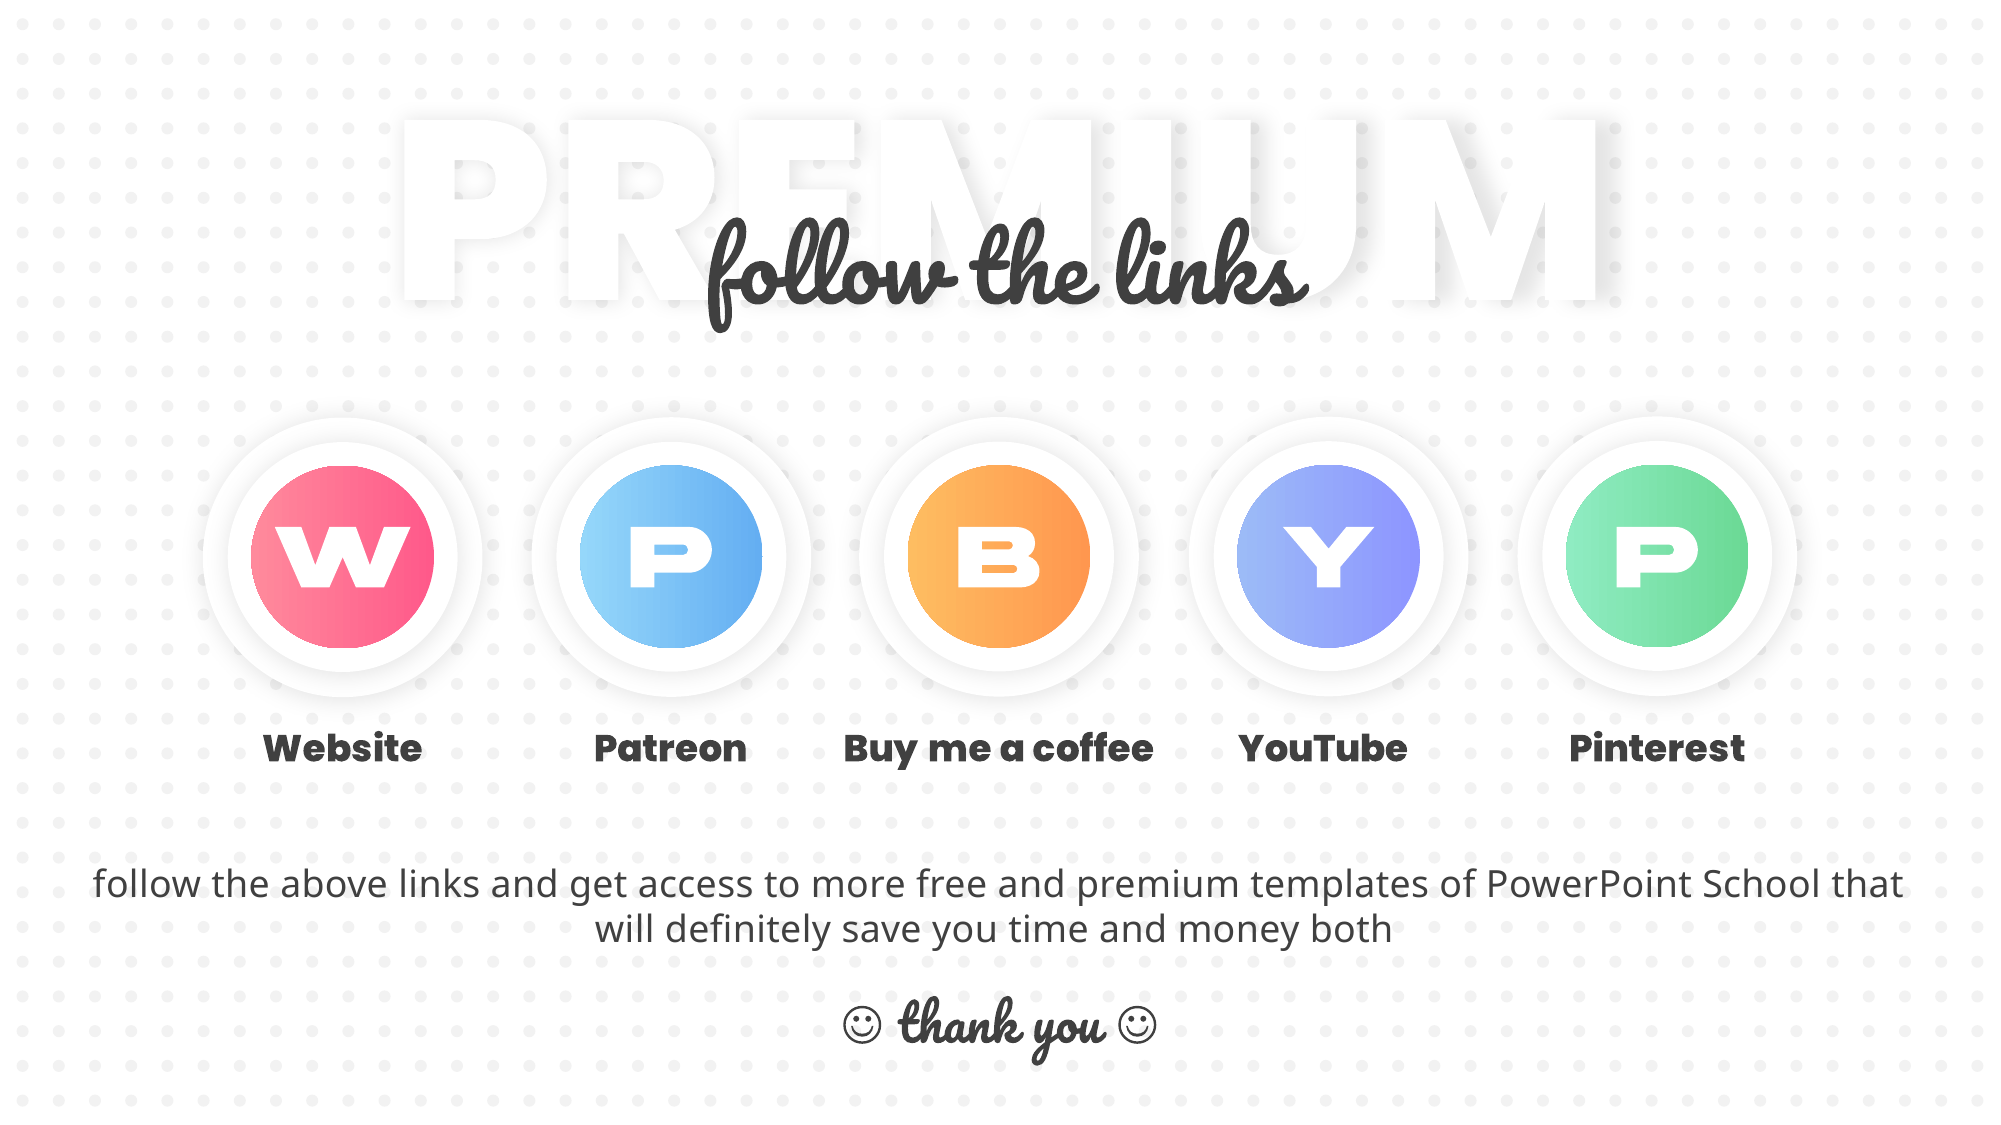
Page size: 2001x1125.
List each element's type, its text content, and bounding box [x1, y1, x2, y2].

text_box [699, 739, 722, 762]
text_box [659, 740, 675, 762]
text_box [906, 464, 1092, 649]
text_box follow the above links and get access to more free and premium templates of PowerPoint School that will definitely save you time and money both [63, 852, 1937, 958]
text_box [1629, 735, 1643, 762]
text_box [1265, 740, 1288, 762]
text_box [1564, 463, 1750, 649]
text_box [1644, 740, 1667, 762]
text_box [845, 734, 868, 762]
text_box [404, 119, 1596, 334]
text_box [1571, 734, 1592, 762]
text_box [1336, 740, 1359, 762]
text_box [1616, 526, 1698, 588]
text_box [530, 416, 813, 698]
text_box [303, 740, 325, 762]
text_box [896, 994, 1025, 1045]
text_box [870, 740, 892, 762]
text_box [1516, 415, 1799, 698]
text_box [1313, 734, 1335, 762]
text_box [1594, 740, 1602, 762]
text_box [1289, 740, 1312, 762]
text_box [618, 739, 641, 762]
text_box [1593, 730, 1603, 739]
text_box [1685, 740, 1707, 762]
text_box [595, 734, 617, 762]
text_box [374, 740, 383, 762]
text_box [1669, 740, 1684, 762]
text_box [1108, 740, 1130, 762]
text_box [555, 440, 788, 673]
text_box [250, 464, 436, 650]
text_box [893, 740, 919, 770]
text_box [578, 464, 764, 650]
text_box [642, 735, 657, 762]
text_box [1187, 415, 1470, 698]
text_box [1361, 733, 1408, 762]
text_box [858, 415, 1140, 698]
text_box [1030, 1018, 1108, 1067]
text_box [1730, 735, 1745, 762]
text_box [1000, 740, 1024, 762]
text_box [201, 416, 484, 699]
text_box [226, 441, 459, 674]
text_box [1282, 526, 1375, 588]
text_box [274, 526, 411, 588]
text_box [929, 740, 966, 762]
text_box [883, 440, 1115, 673]
text_box [1709, 740, 1728, 762]
text_box [1033, 740, 1055, 762]
text_box [675, 739, 698, 762]
text_box [842, 1004, 883, 1045]
text_box [352, 740, 371, 762]
text_box [1605, 740, 1628, 762]
text_box [630, 526, 712, 588]
text_box [1056, 731, 1107, 762]
text_box [328, 733, 351, 762]
text_box [374, 730, 383, 739]
text_box [384, 735, 399, 762]
text_box [400, 740, 422, 762]
text_box [958, 526, 1040, 588]
text_box [723, 740, 746, 762]
text_box [969, 740, 991, 762]
text_box [1131, 740, 1154, 762]
text_box [1238, 734, 1265, 762]
text_box [1212, 440, 1445, 673]
text_box [1236, 463, 1422, 649]
text_box [262, 734, 302, 762]
text_box [1541, 439, 1774, 672]
text_box [1117, 1004, 1158, 1045]
